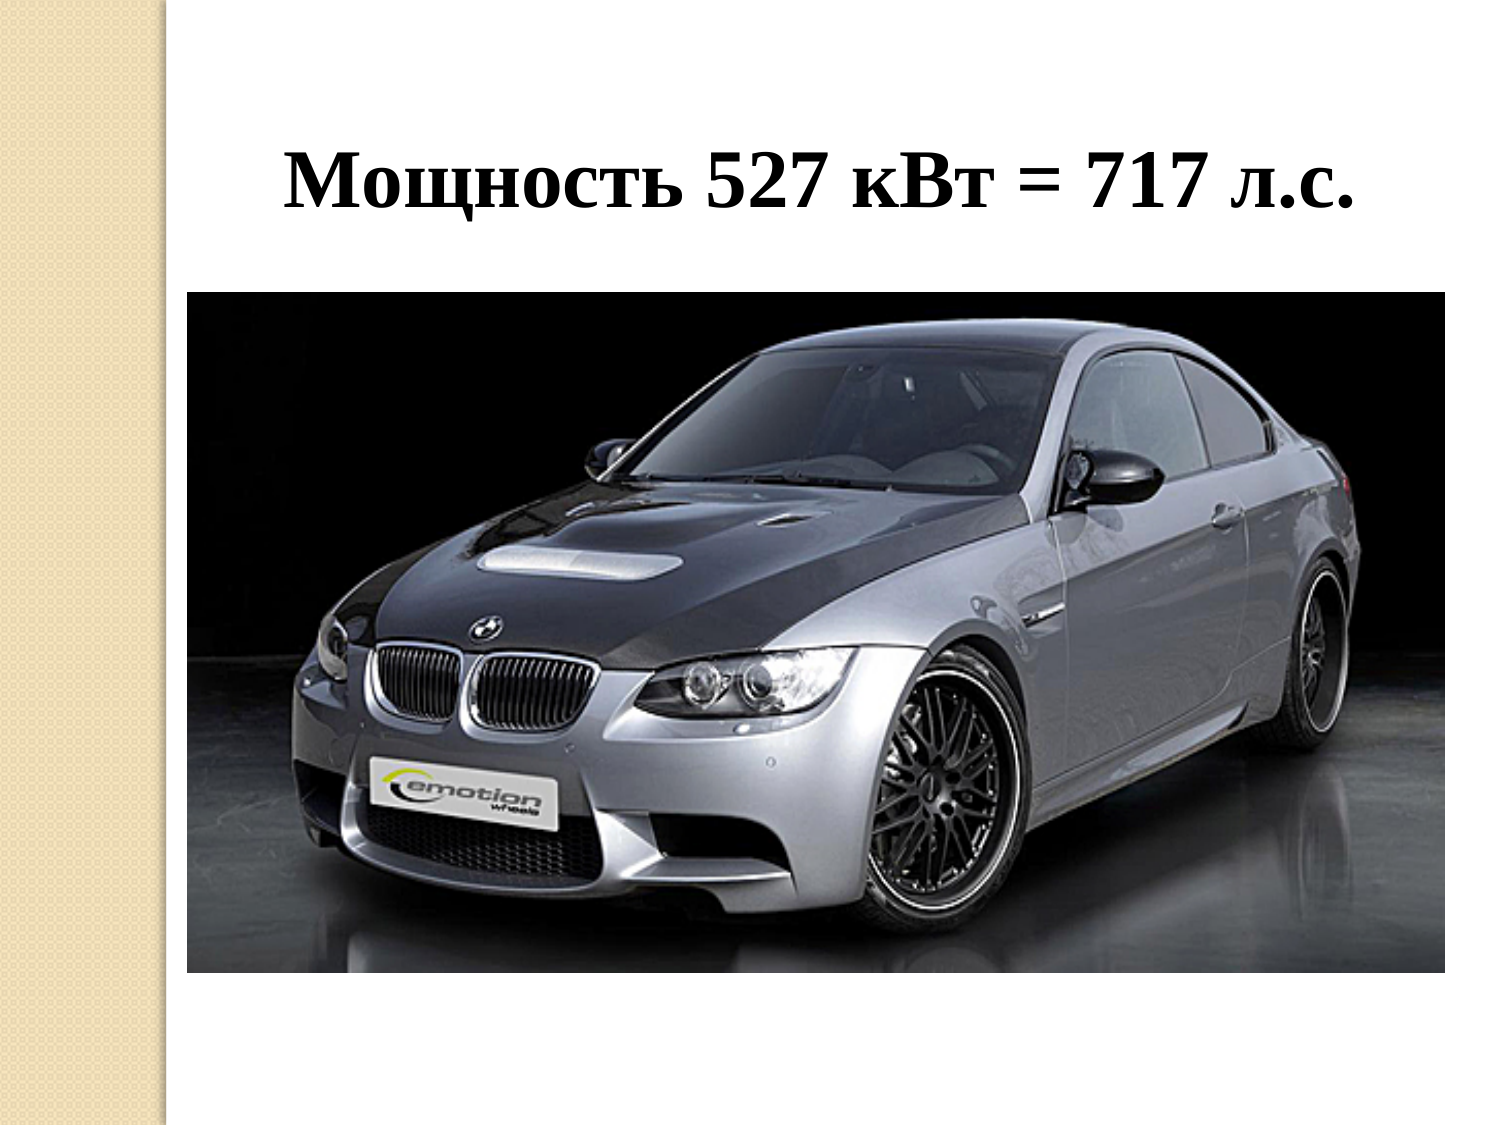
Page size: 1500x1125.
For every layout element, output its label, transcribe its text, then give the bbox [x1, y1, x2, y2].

text_box Мощность 527 кВт = 717 л.с. [222, 117, 1418, 232]
picture [186, 292, 1446, 974]
